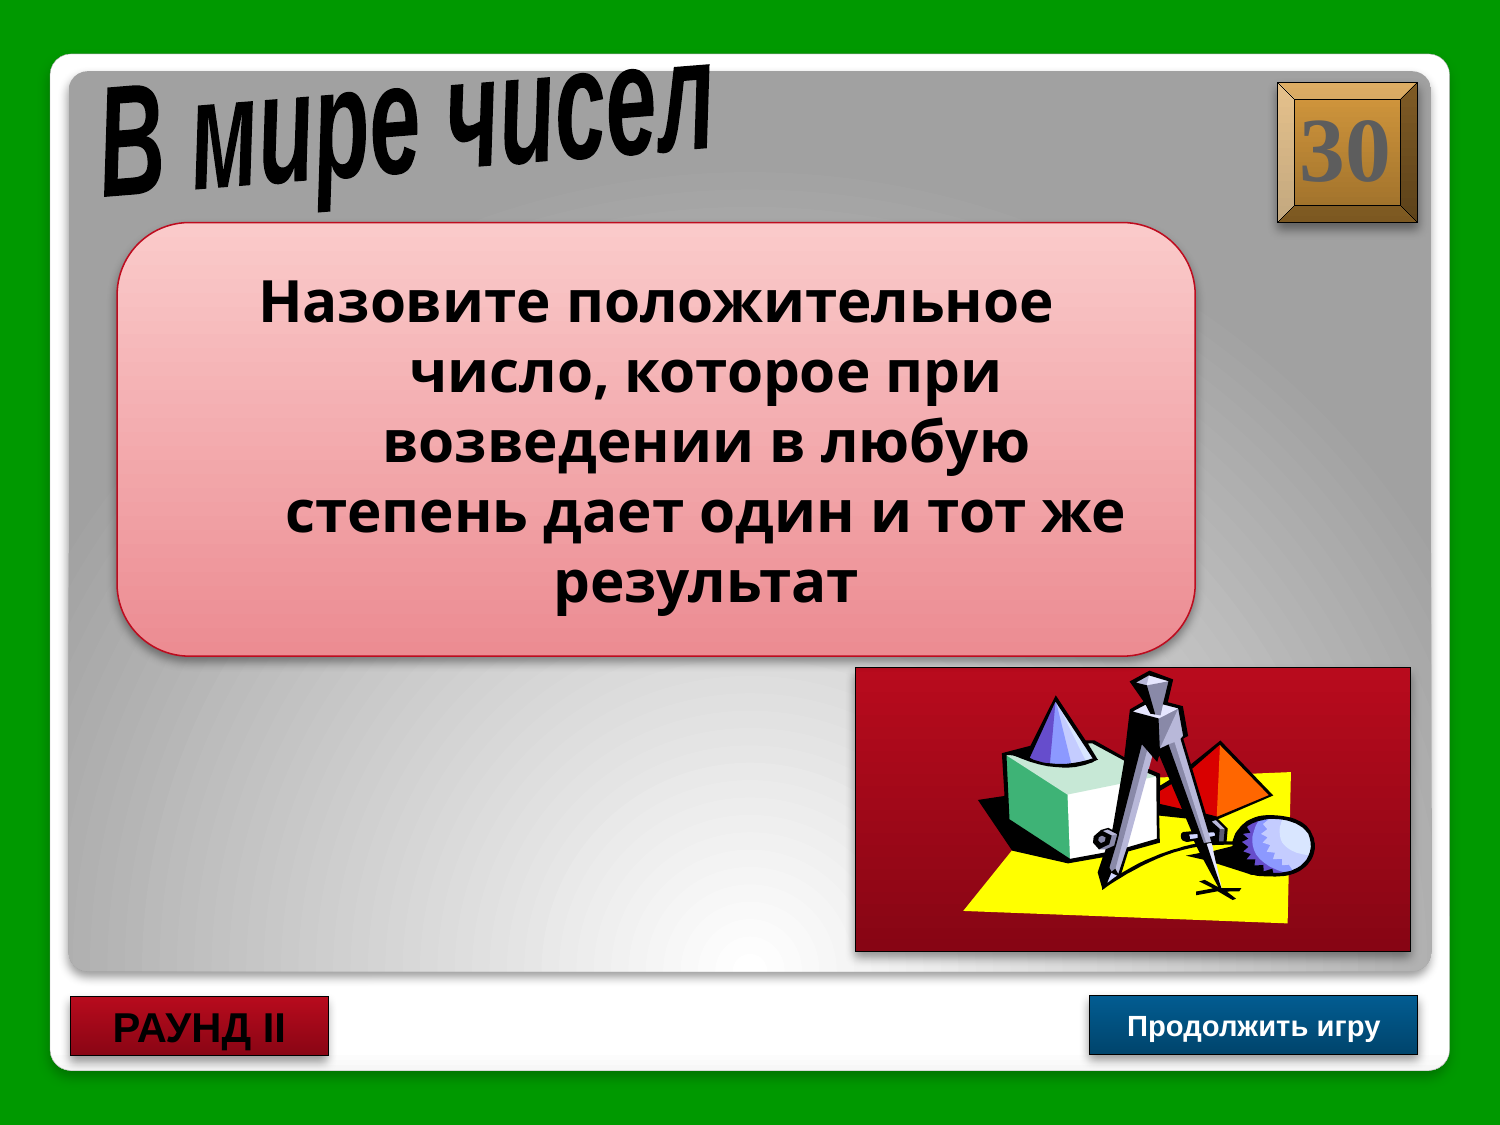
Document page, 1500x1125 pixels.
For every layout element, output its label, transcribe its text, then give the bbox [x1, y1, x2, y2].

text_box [855, 667, 1411, 952]
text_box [1277, 81, 1419, 223]
text_box Назовите положительное число, которое при возведении в любую степень дает один и тот же результат [116, 221, 1196, 657]
text_box Продолжить игру [1089, 995, 1418, 1055]
text_box РАУНД II [70, 996, 329, 1056]
